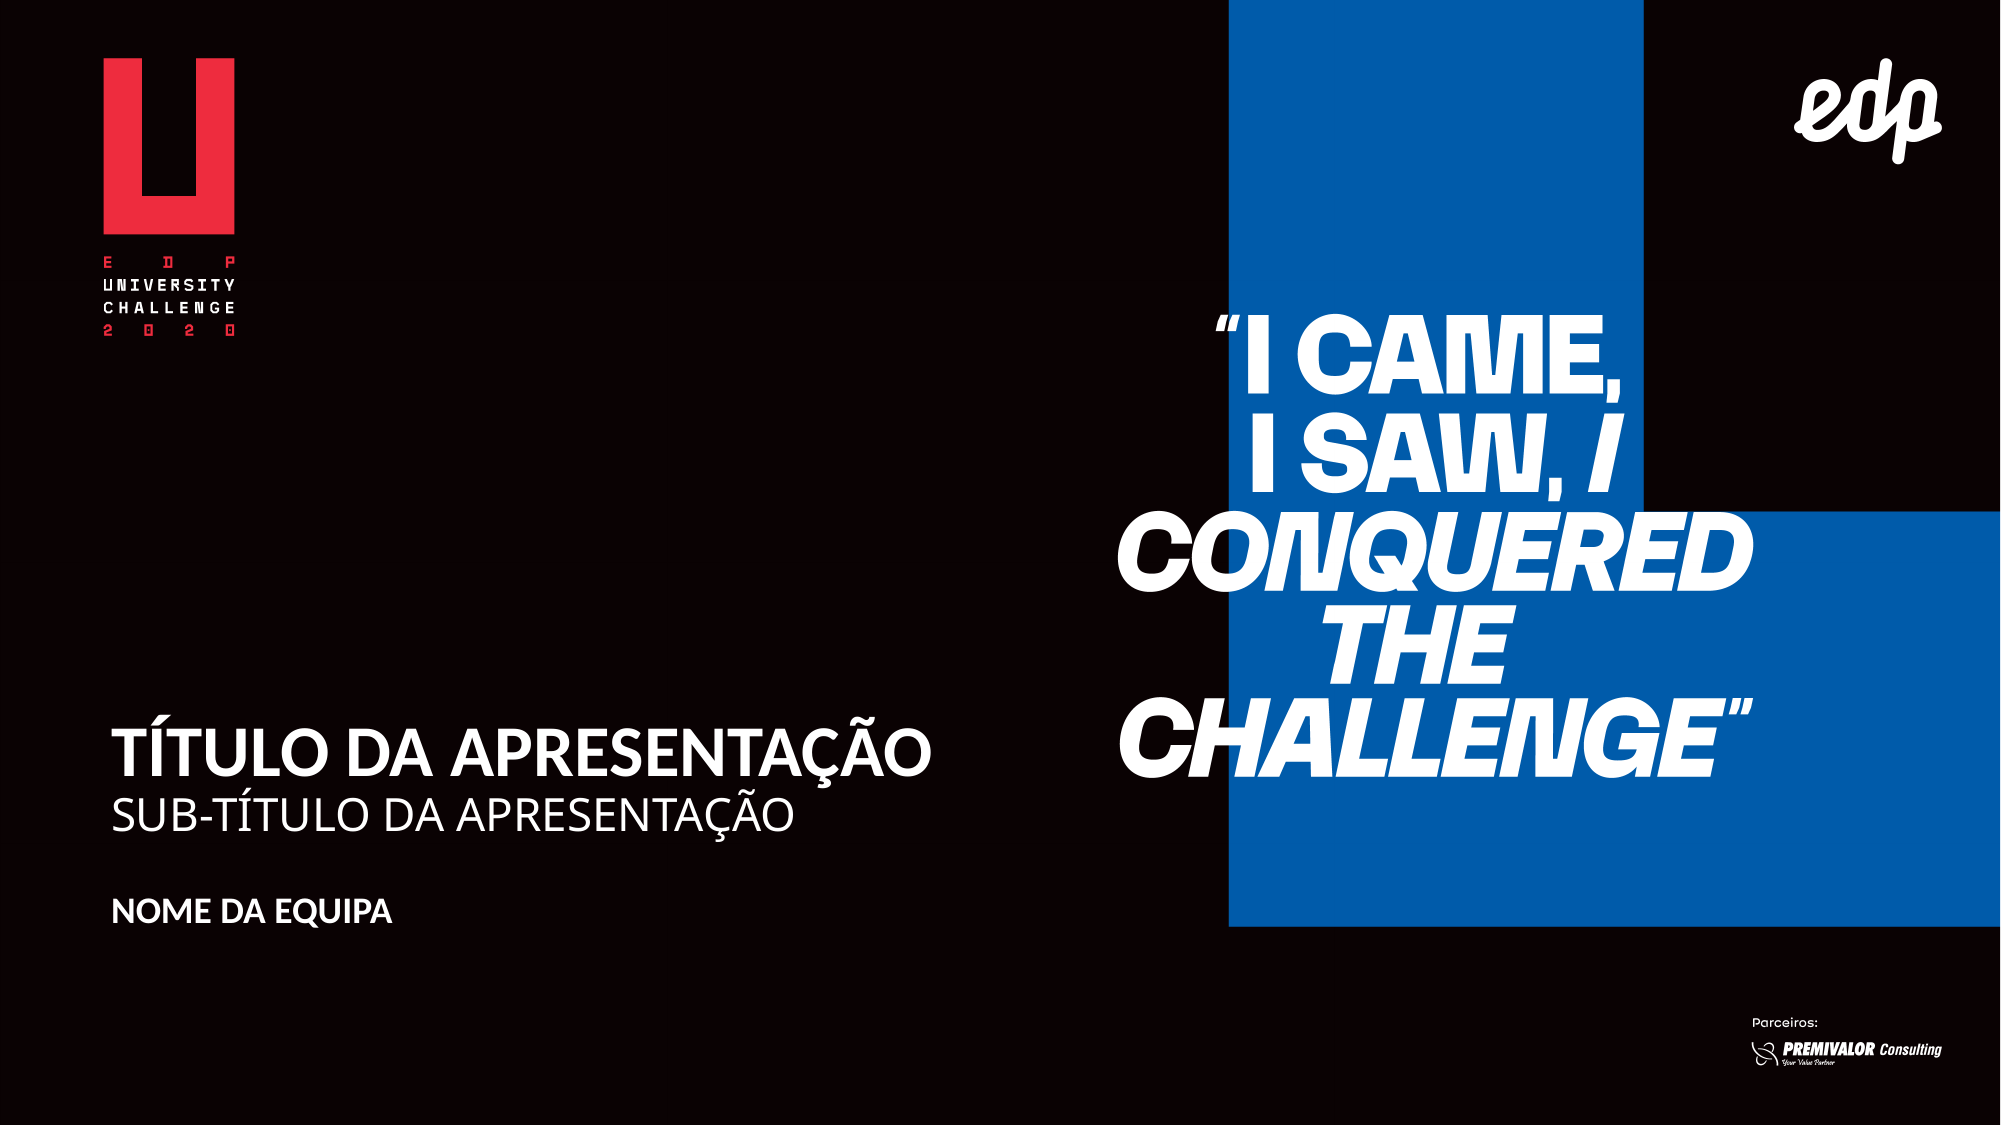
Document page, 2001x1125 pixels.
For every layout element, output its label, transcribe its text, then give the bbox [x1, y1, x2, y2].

title TÍTULO DA APRESENTAÇÃO SUB-TÍTULO DA APRESENTAÇÃO NOME DA EQUIPA [95, 547, 1596, 939]
picture [0, 0, 2001, 1125]
